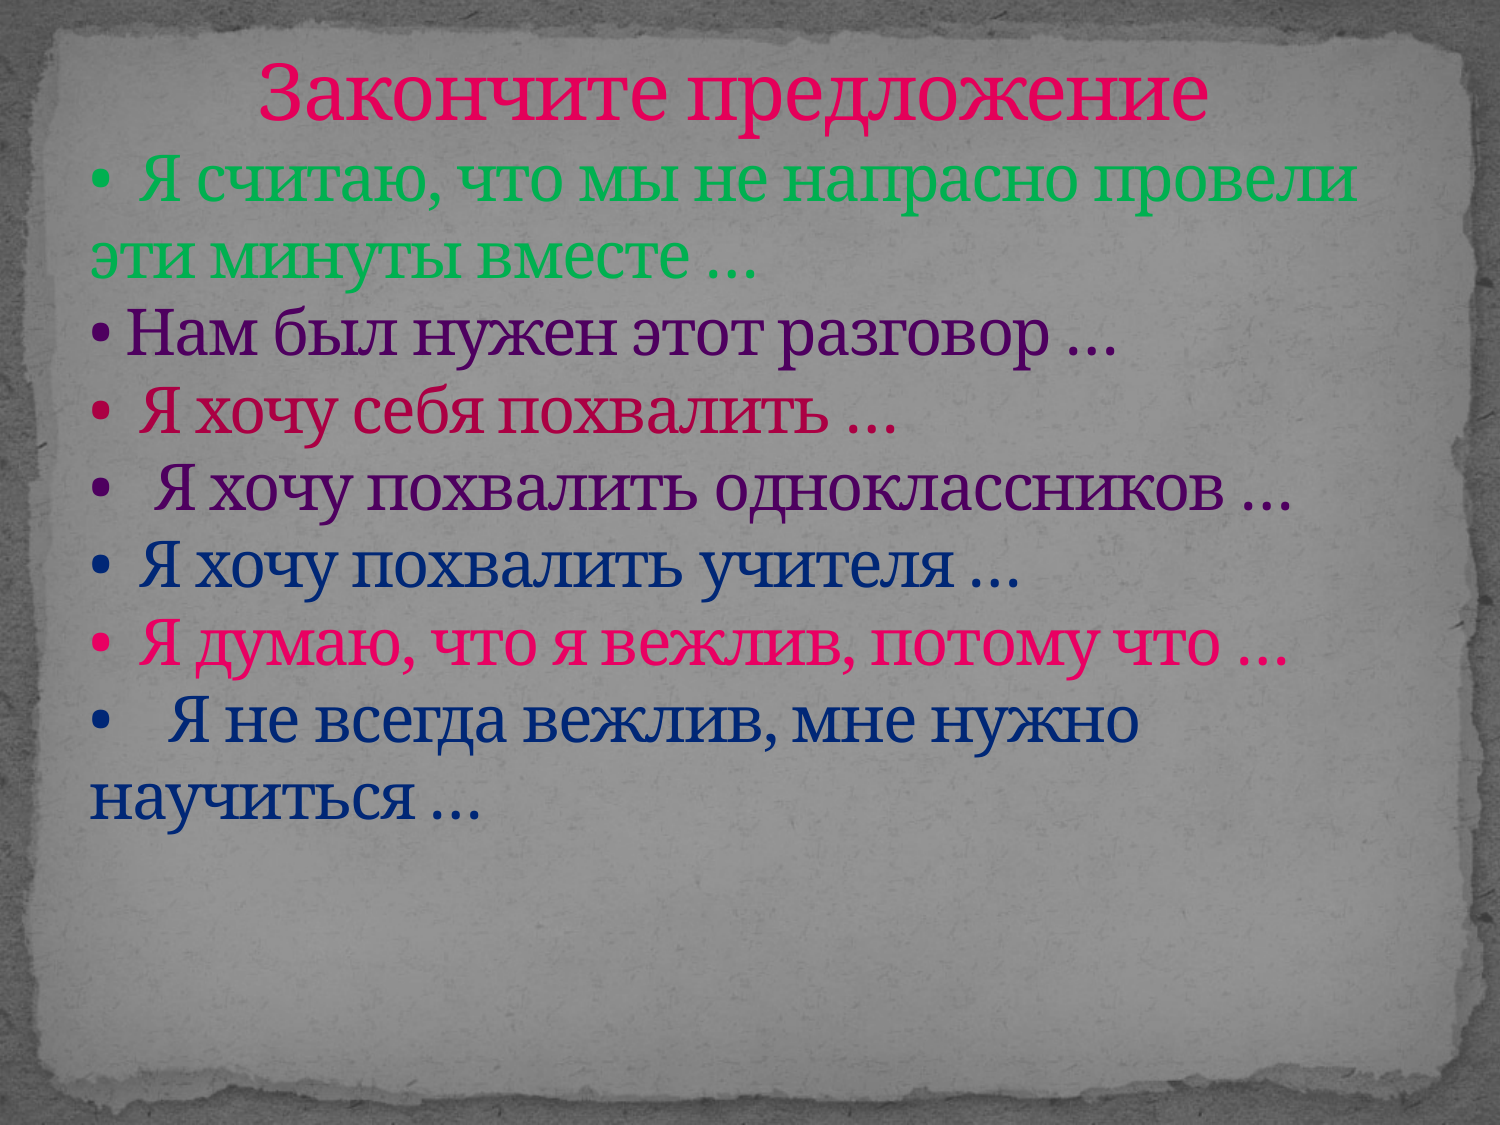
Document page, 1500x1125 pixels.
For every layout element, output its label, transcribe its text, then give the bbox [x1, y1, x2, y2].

title Закончите предложение • Я считаю, что мы не напрасно провели эти минуты вместе … • Нам был нужен этот разговор … • Я хочу себя похвалить … • Я хочу похвалить одноклассников … • Я хочу похвалить учителя … • Я думаю, что я вежлив, потому что … • Я не всегда вежлив, мне нужно научиться … [74, 24, 1425, 1008]
